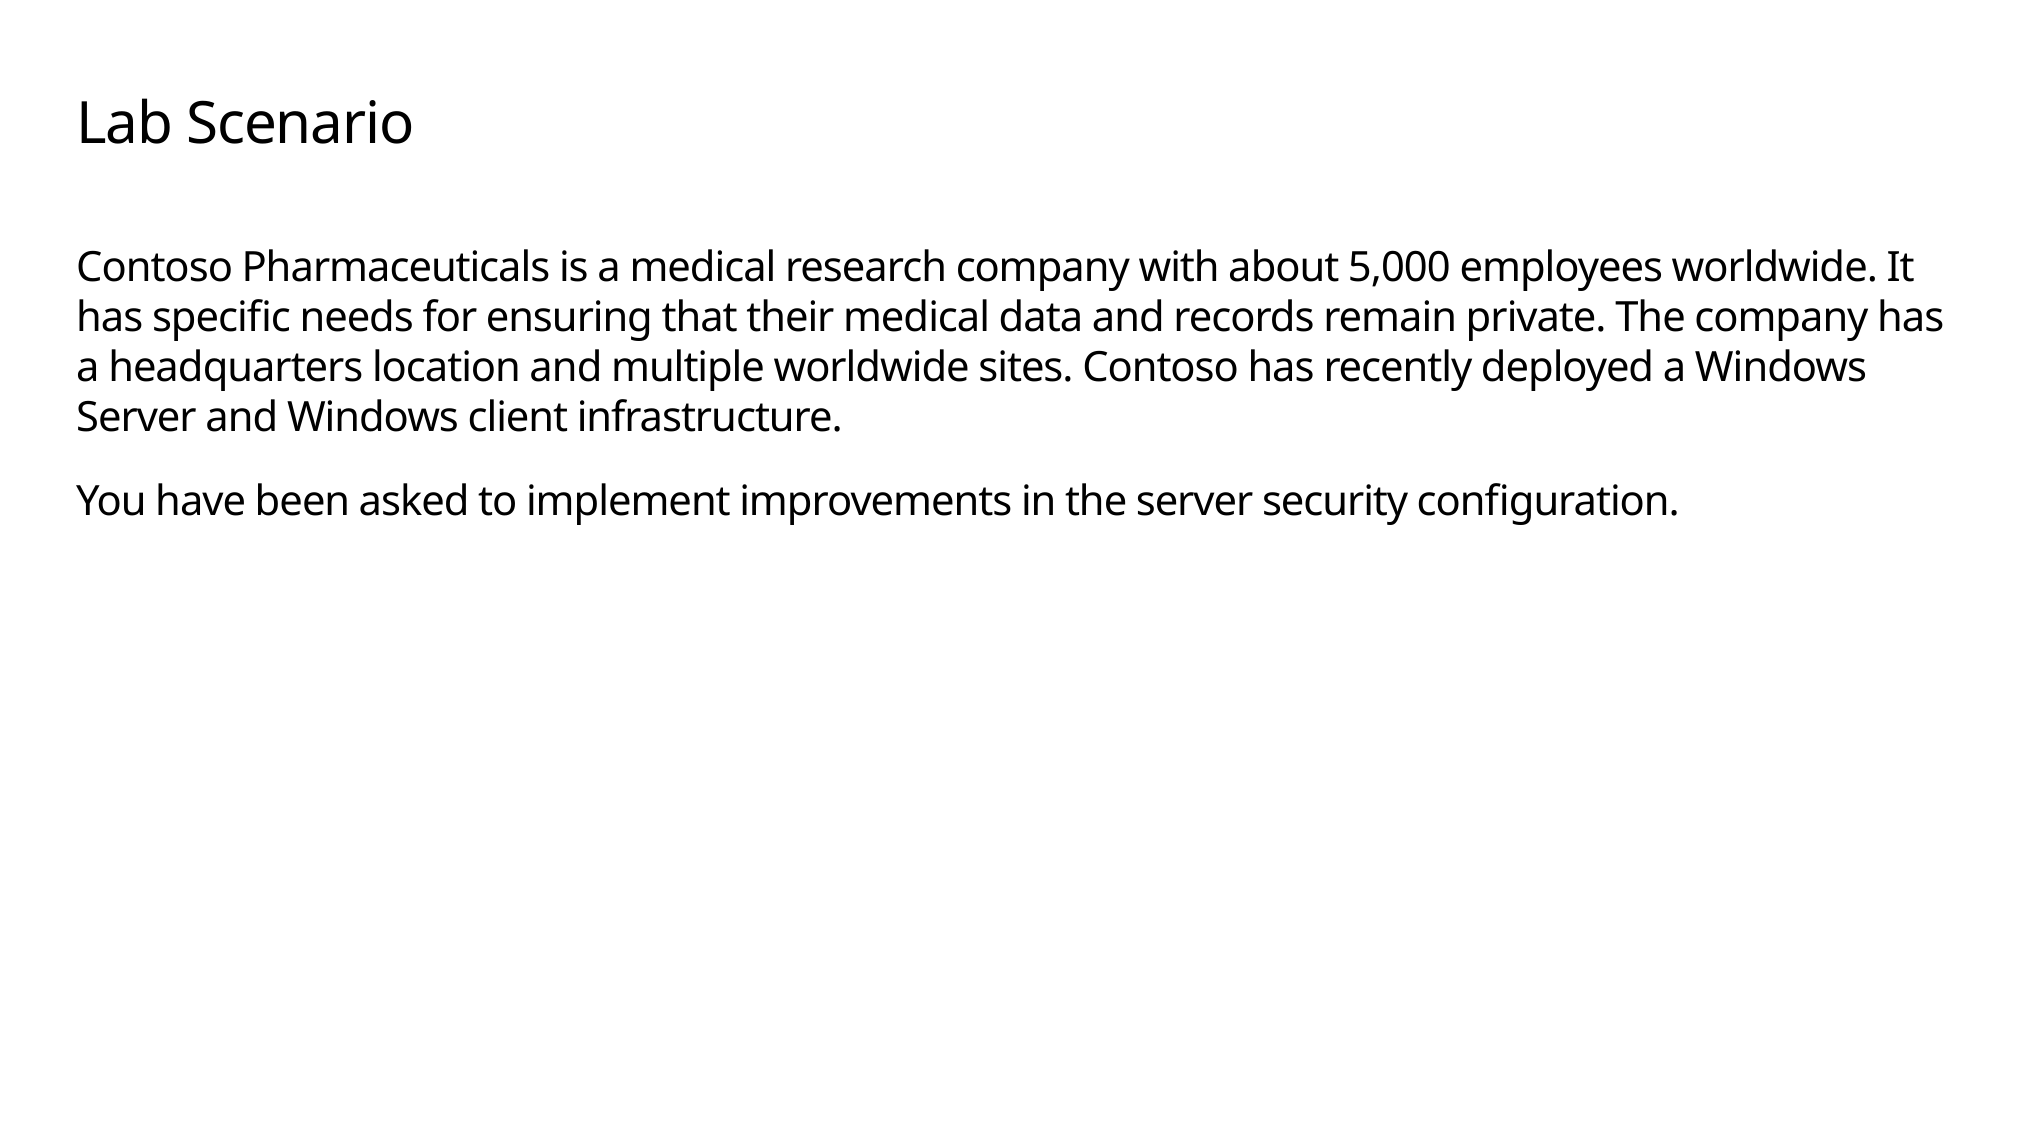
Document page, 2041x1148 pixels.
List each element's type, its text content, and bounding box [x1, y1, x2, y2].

list Contoso Pharmaceuticals is a medical research company with about 5,000 employees worldwide. It has specific needs for ensuring that their medical data and records remain private. The company has a headquarters location and multiple worldwide sites. Contoso has recently deployed a Windows Server and Windows client infrastructure. You have been asked to implement improvements in the server security configuration. [76, 240, 1970, 1074]
title Lab Scenario [76, 93, 1968, 161]
